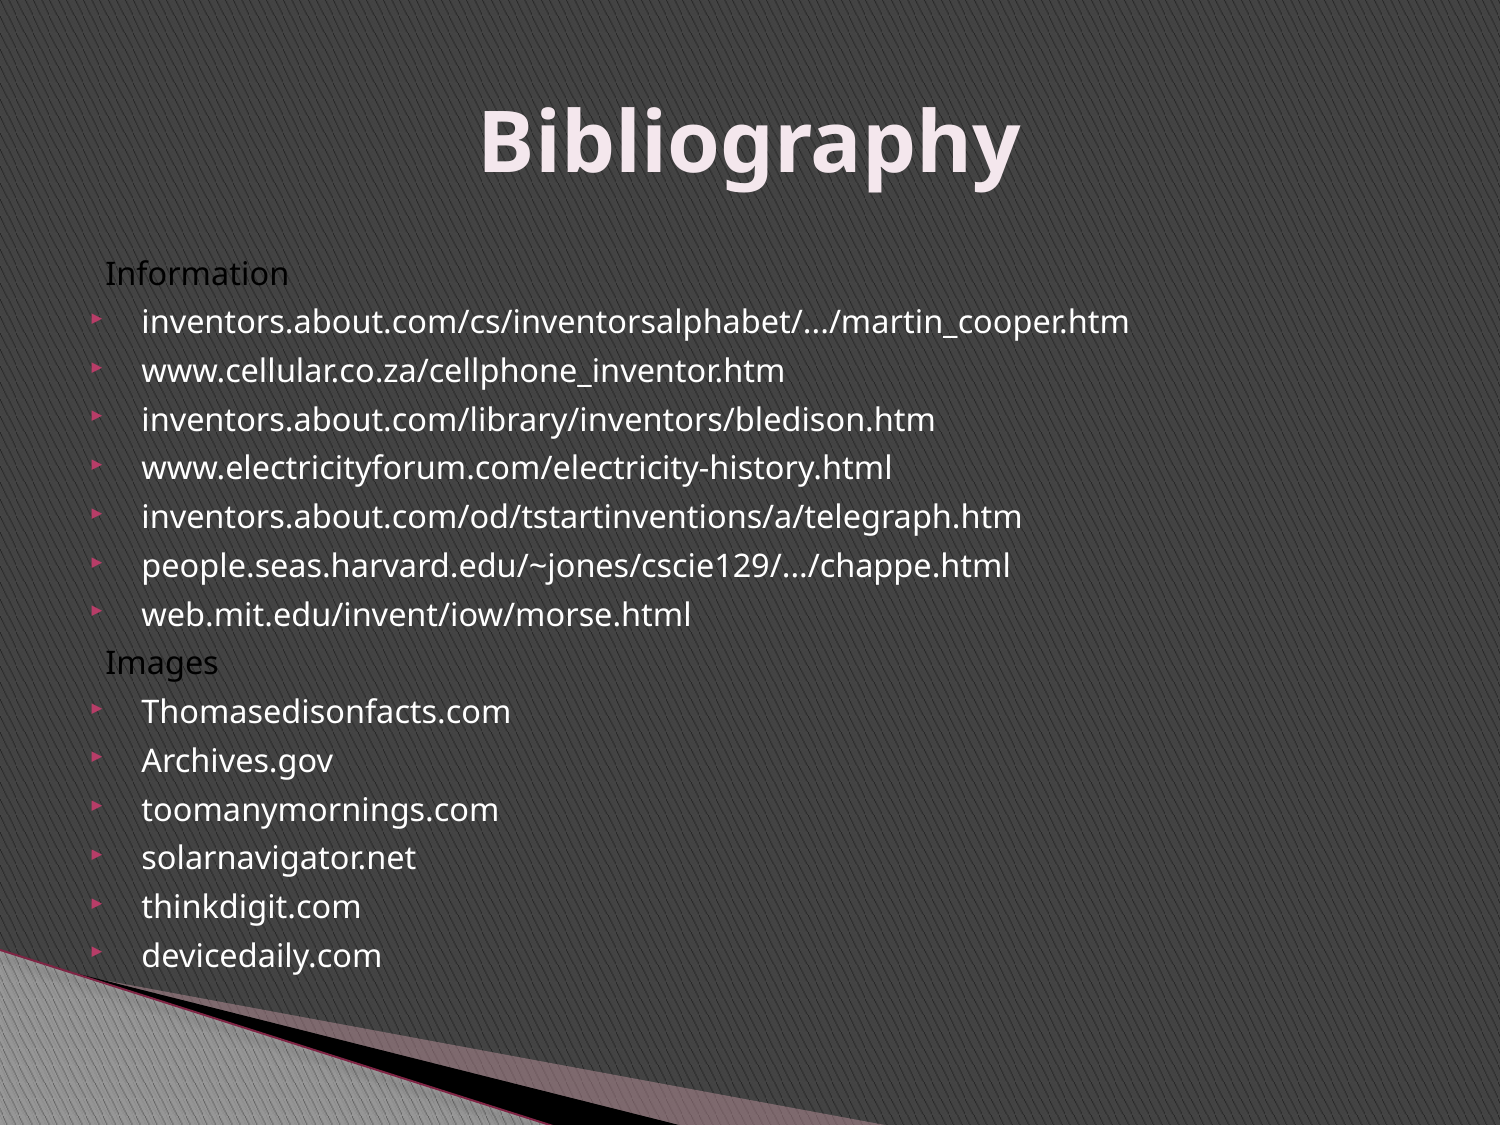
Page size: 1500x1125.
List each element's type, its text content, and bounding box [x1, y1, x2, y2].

list Information inventors.about.com/cs/inventorsalphabet/.../martin_cooper.htm www.cellular.co.za/cellphone_inventor.htm inventors.about.com/library/inventors/bledison.htm www.electricityforum.com/electricity-history.html inventors.about.com/od/tstartinventions/a/telegraph.htm people.seas.harvard.edu/~jones/cscie129/.../chappe.html web.mit.edu/invent/iow/morse.html Images Thomasedisonfacts.com Archives.gov toomanymornings.com solarnavigator.net thinkdigit.com devicedaily.com [75, 243, 1425, 986]
title Bibliography [75, 45, 1425, 233]
